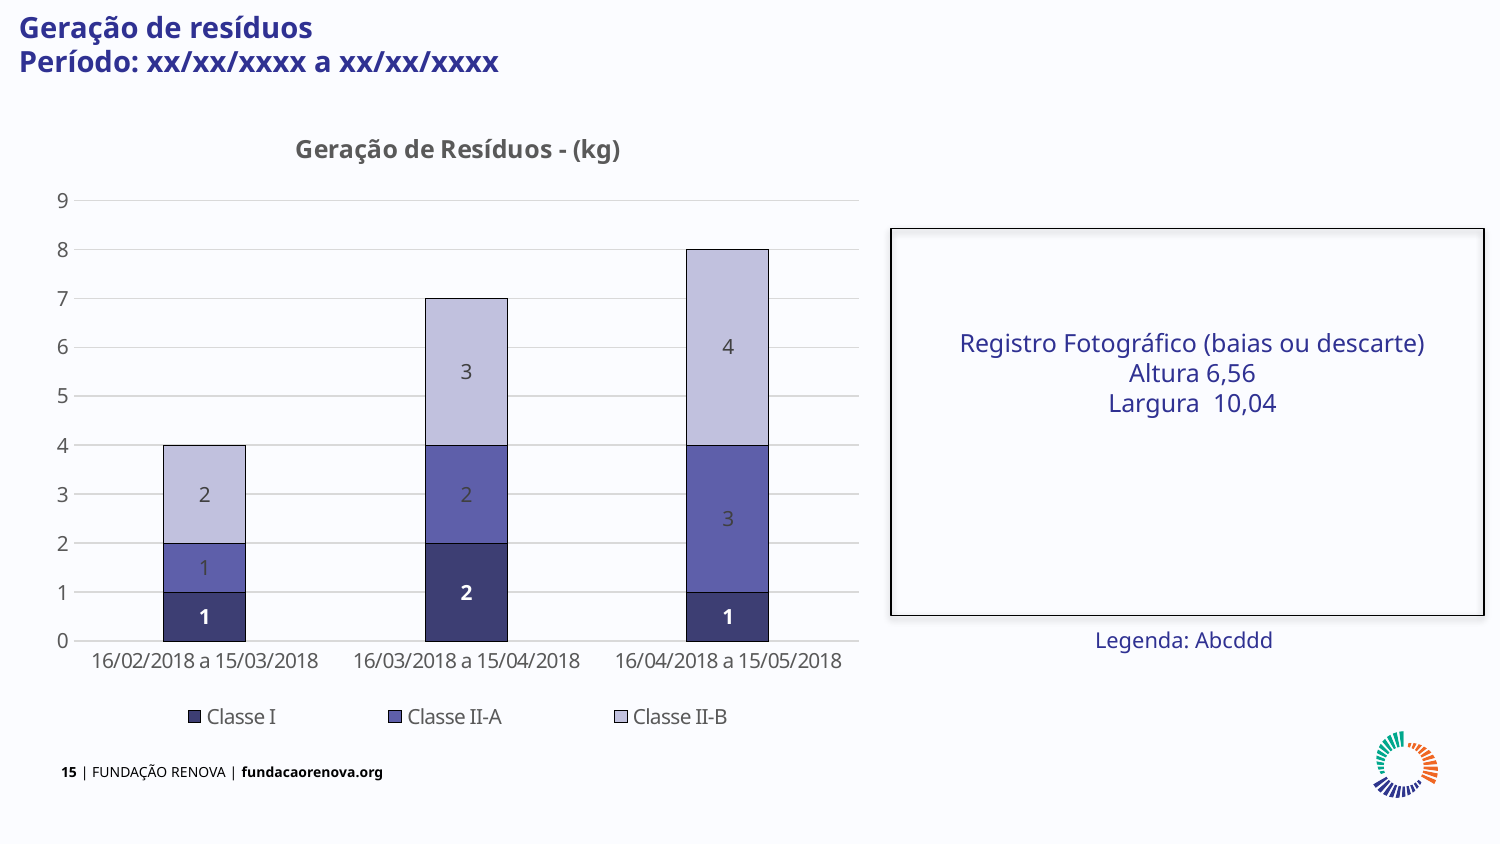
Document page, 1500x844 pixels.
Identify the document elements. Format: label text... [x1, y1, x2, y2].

picture [1373, 731, 1438, 798]
text_box Legenda: Abcddd [1080, 618, 1342, 660]
text_box Geração de resíduos Período: xx/xx/xxxx a xx/xx/xxxx [4, 2, 956, 104]
text_box Registro Fotográfico (baias ou descarte) Altura 6,56 Largura 10,04 [916, 320, 1469, 470]
chart [39, 103, 876, 740]
text_box [890, 228, 1485, 616]
